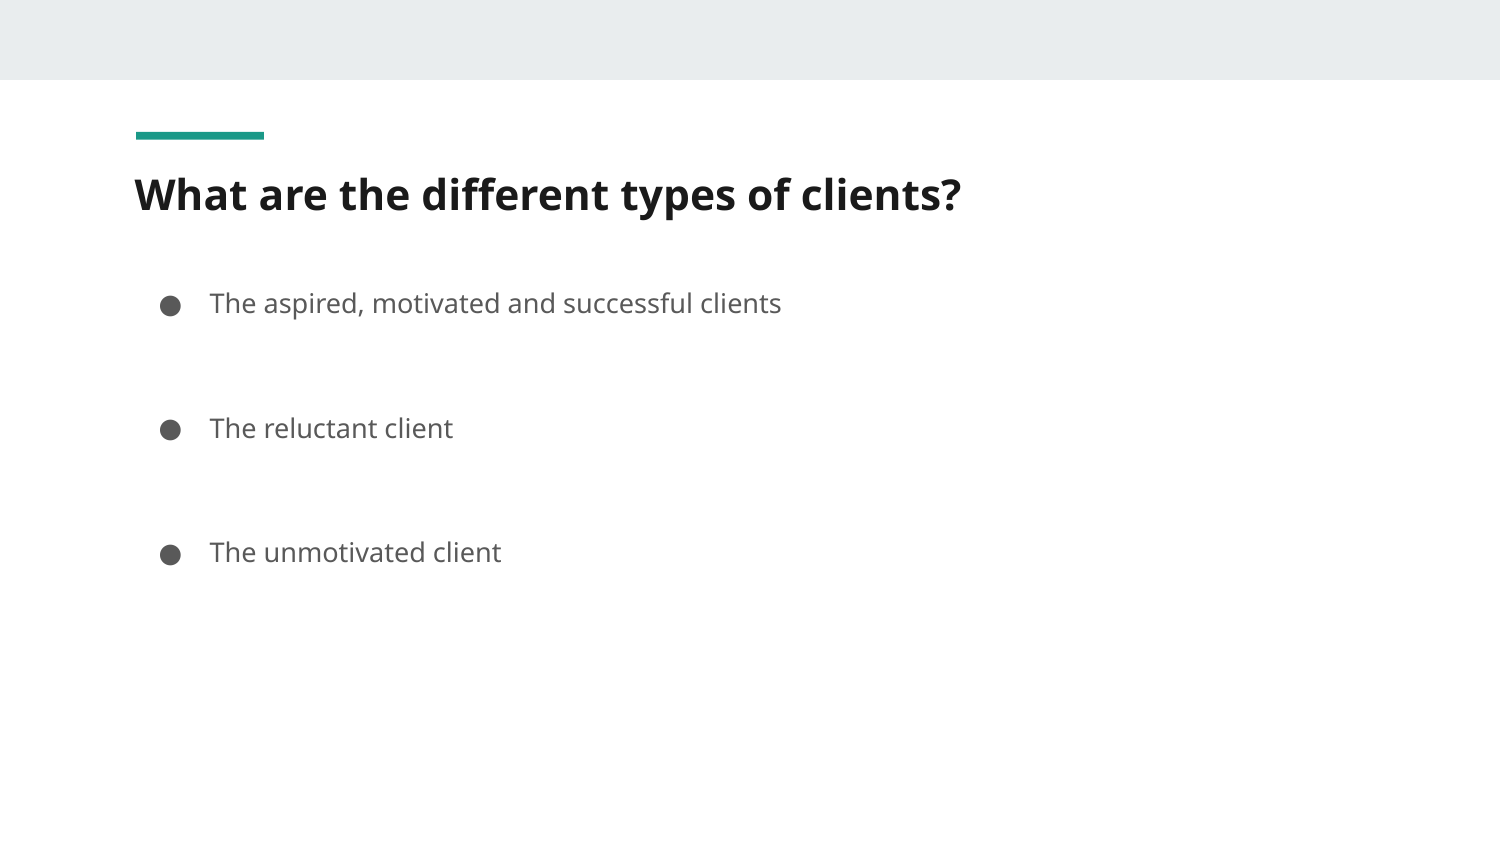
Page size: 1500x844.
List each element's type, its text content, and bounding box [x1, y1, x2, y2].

list The aspired, motivated and successful clients The reluctant client The unmotivated client [119, 266, 1381, 780]
title What are the different types of clients? [119, 152, 1381, 241]
